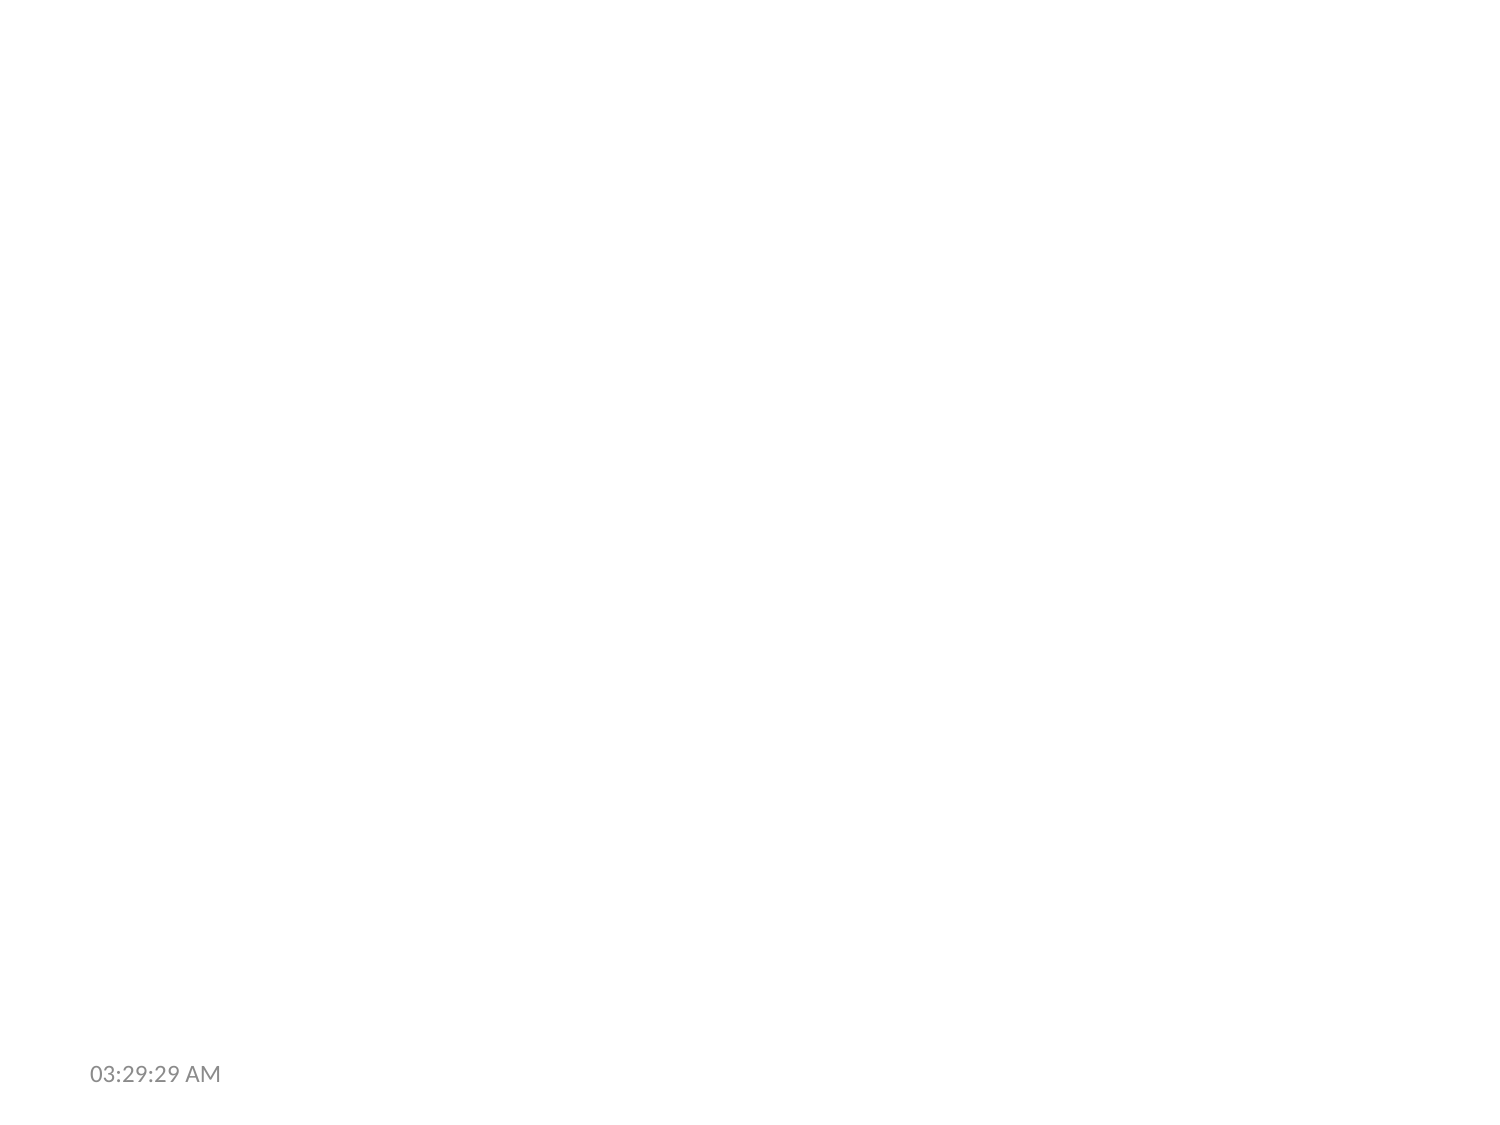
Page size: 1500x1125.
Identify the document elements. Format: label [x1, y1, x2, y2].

slide_number [75, 1042, 425, 1103]
